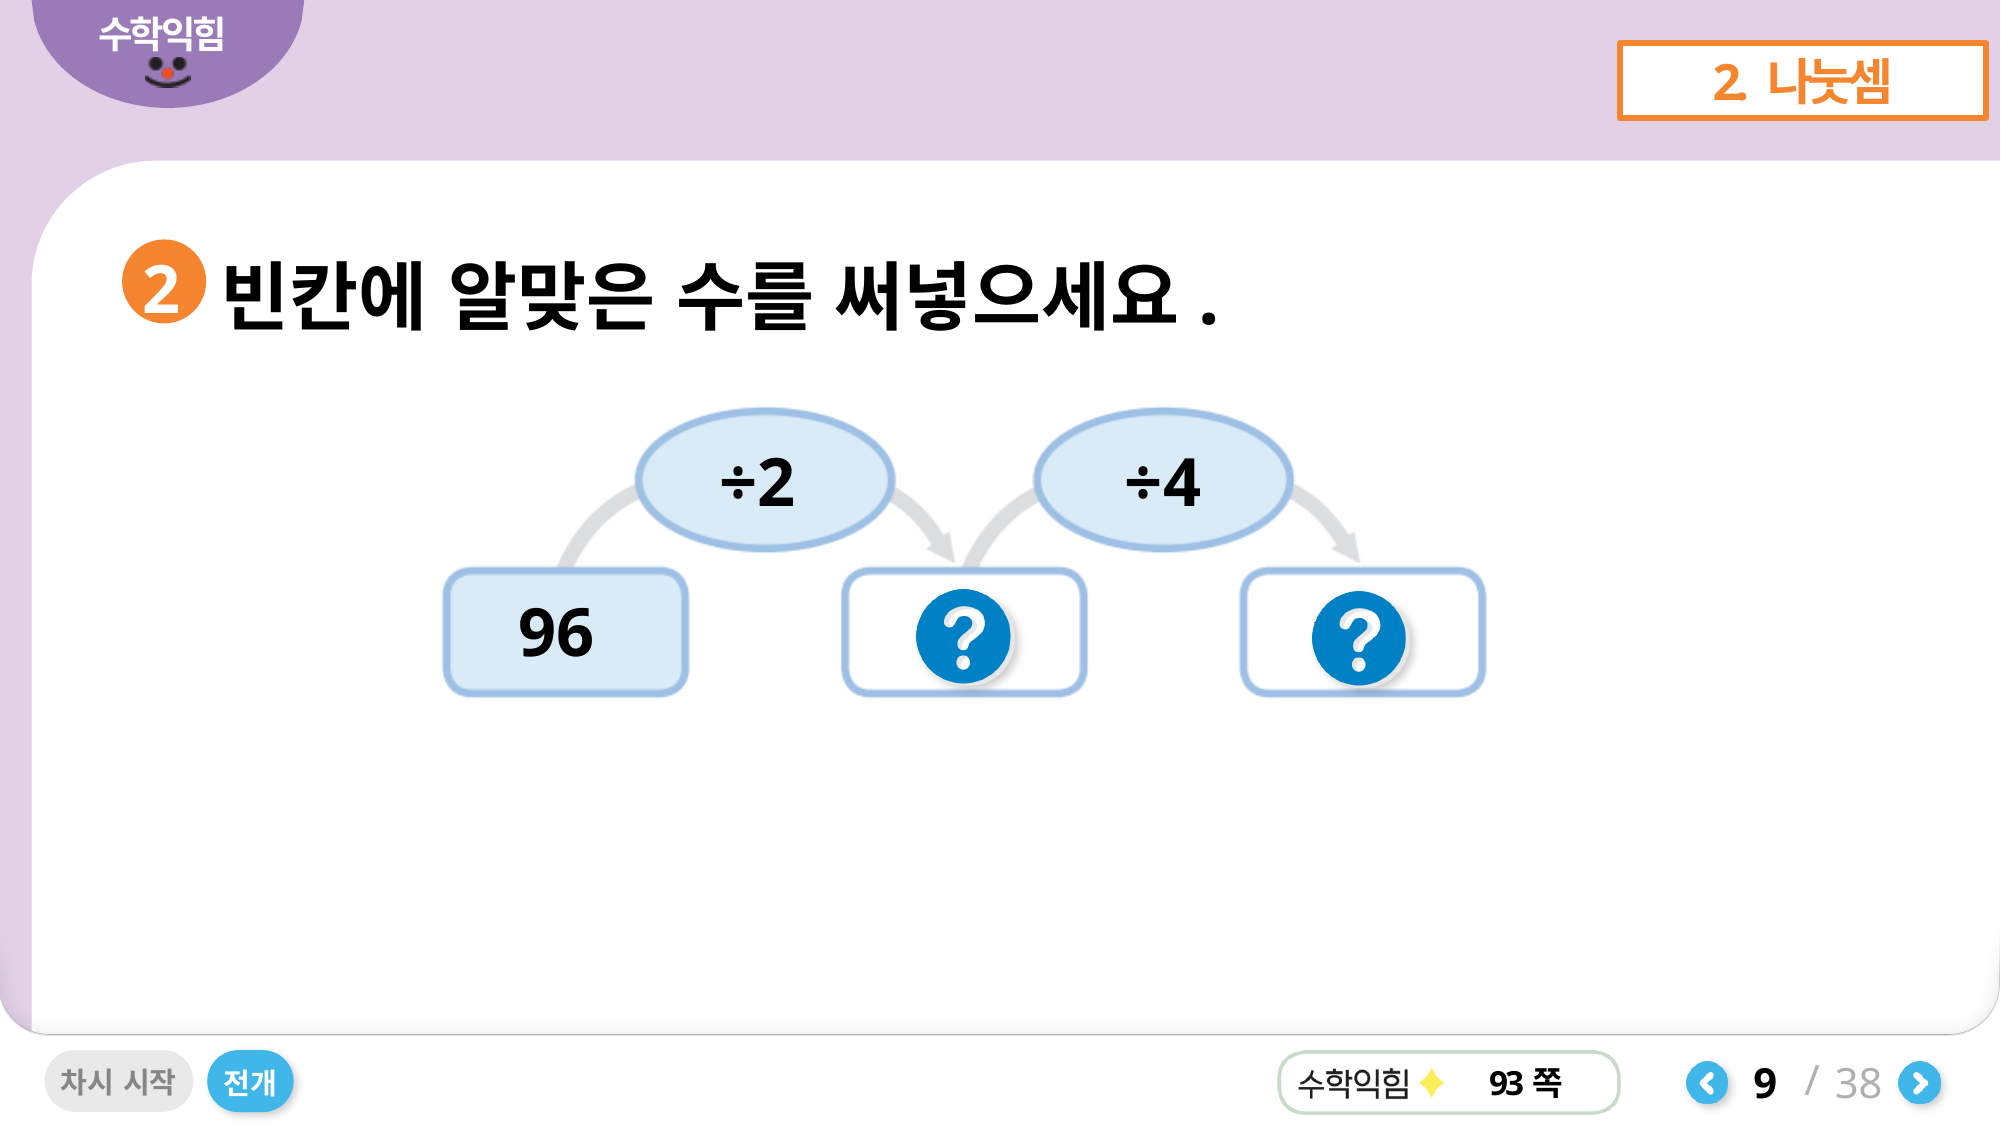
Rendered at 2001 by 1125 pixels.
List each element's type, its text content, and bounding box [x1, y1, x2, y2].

picture [145, 57, 191, 88]
picture [916, 589, 1015, 686]
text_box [1685, 1061, 1941, 1104]
picture [0, 929, 2000, 1125]
text_box 빈칸에 알맞은 수를 써넣으세요. [220, 231, 1857, 382]
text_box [1276, 1049, 1621, 1116]
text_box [38, 1048, 297, 1114]
picture [1311, 591, 1411, 688]
text_box 2 [122, 239, 207, 324]
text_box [423, 377, 1508, 720]
text_box 2. 나눗셈 [1619, 43, 1987, 118]
